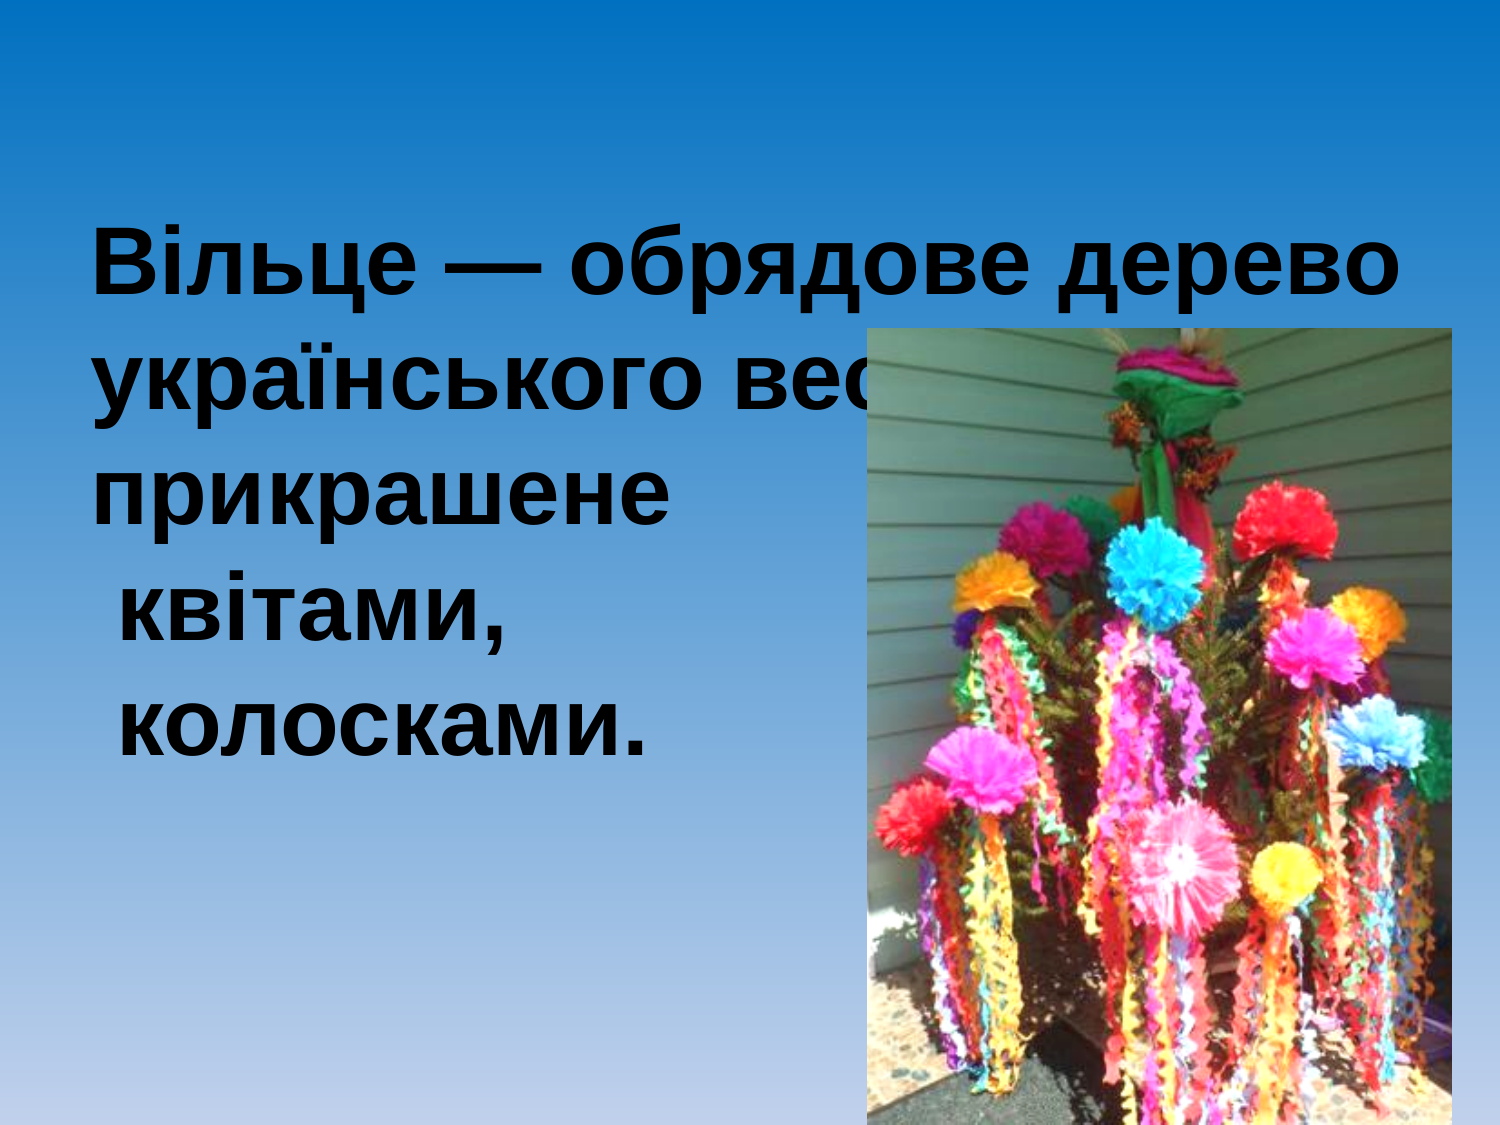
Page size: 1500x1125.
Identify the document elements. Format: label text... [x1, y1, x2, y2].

picture [866, 327, 1453, 1125]
title Вільце — обрядове дерево українського весілля, прикрашене квітами, колосками. [75, 164, 1425, 1079]
